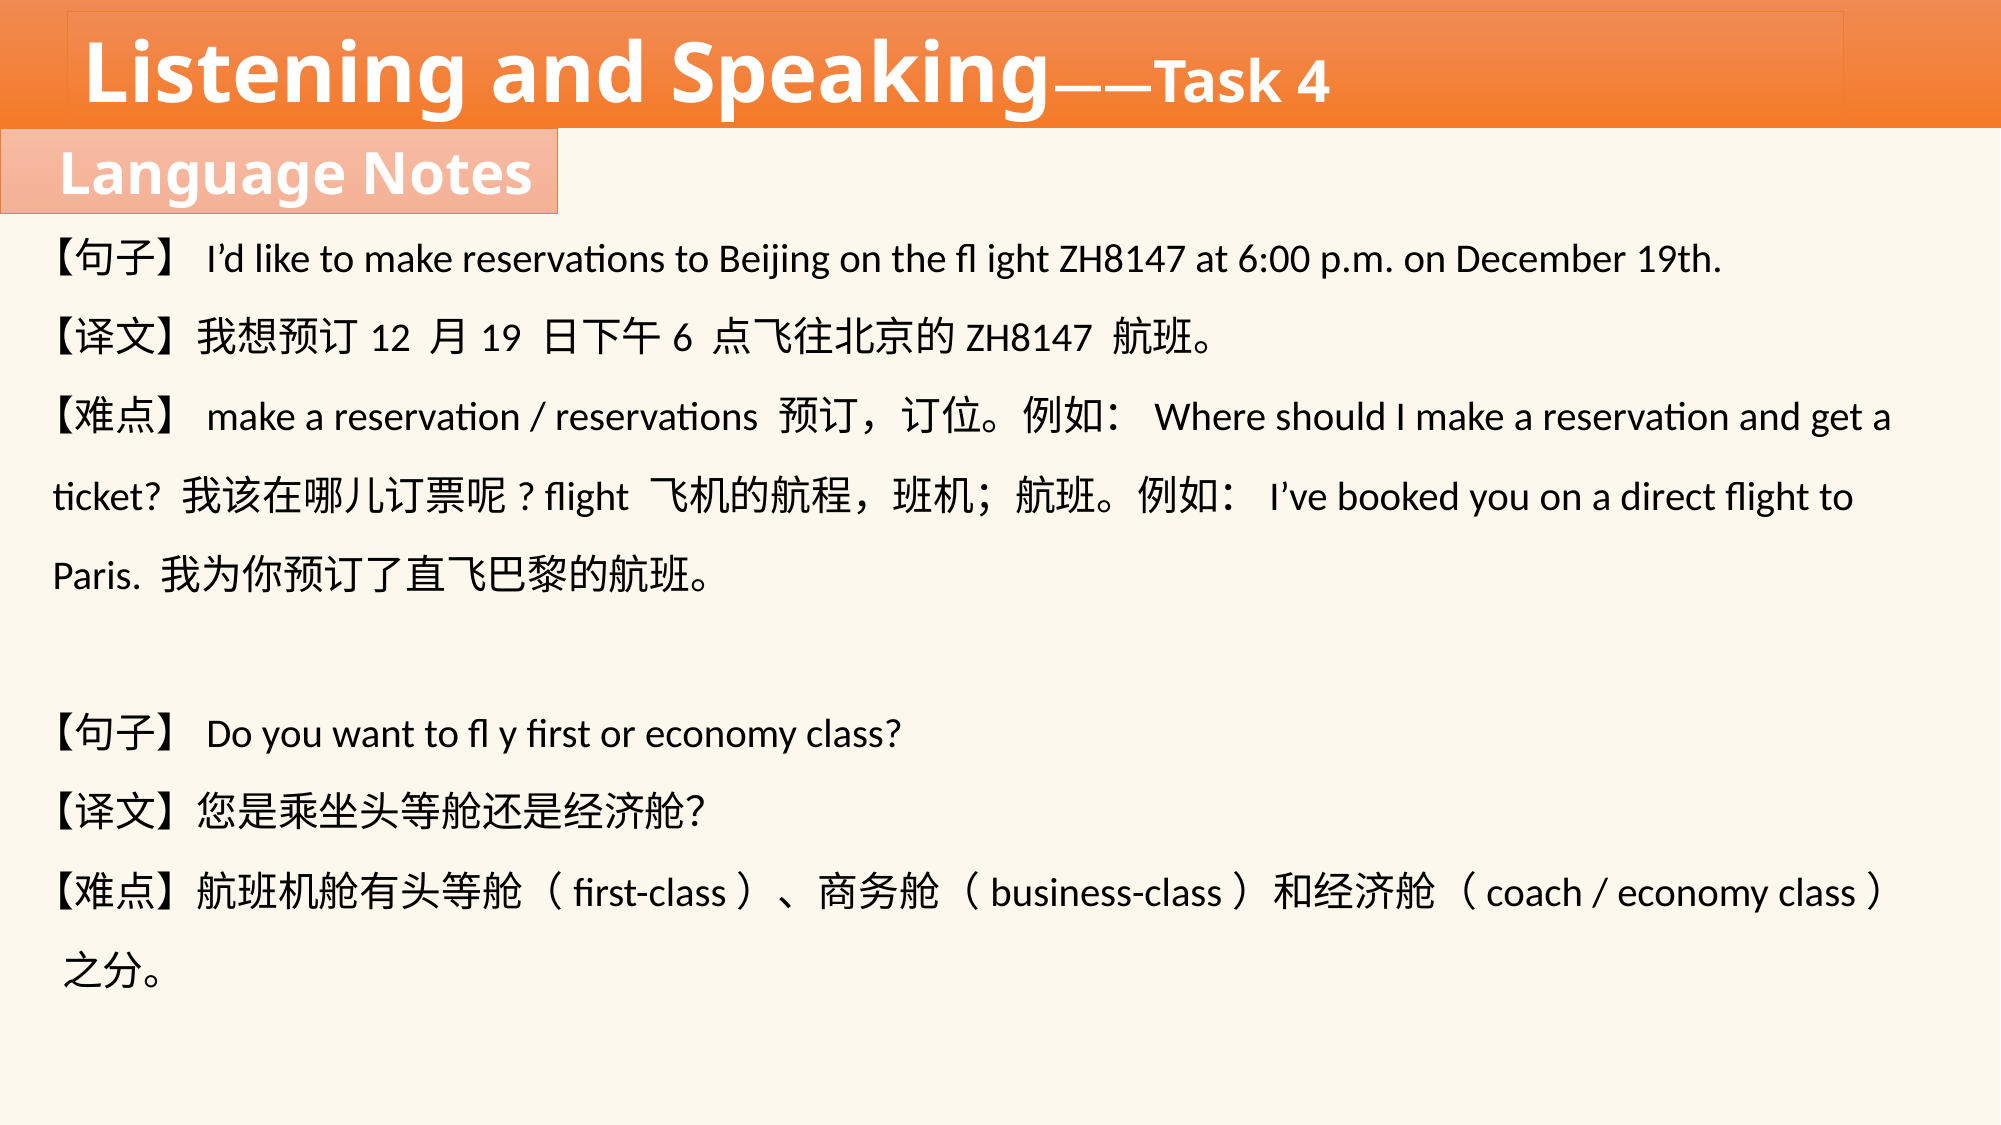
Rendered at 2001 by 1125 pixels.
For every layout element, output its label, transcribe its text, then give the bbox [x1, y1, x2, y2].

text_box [0, 0, 2000, 128]
list 【句子】I’d like to make reservations to Beijing on the fl ight ZH8147 at 6:00 p.m. on December 19th. 【译文】我想预订12 月19 日下午6 点飞往北京的ZH8147 航班。 【难点】make a reservation / reservations 预订，订位。例如：Where should I make a reservation and get a ticket? 我该在哪儿订票呢? flight 飞机的航程，班机；航班。例如：I’ve booked you on a direct flight to Paris. 我为你预订了直飞巴黎的航班。 【句子】Do you want to fl y first or economy class? 【译文】您是乘坐头等舱还是经济舱？ 【难点】航班机舱有头等舱（first-class）、商务舱（business-class）和经济舱（coach / economy class） 之分。 [18, 214, 1936, 1110]
text_box Language Notes [0, 128, 558, 214]
